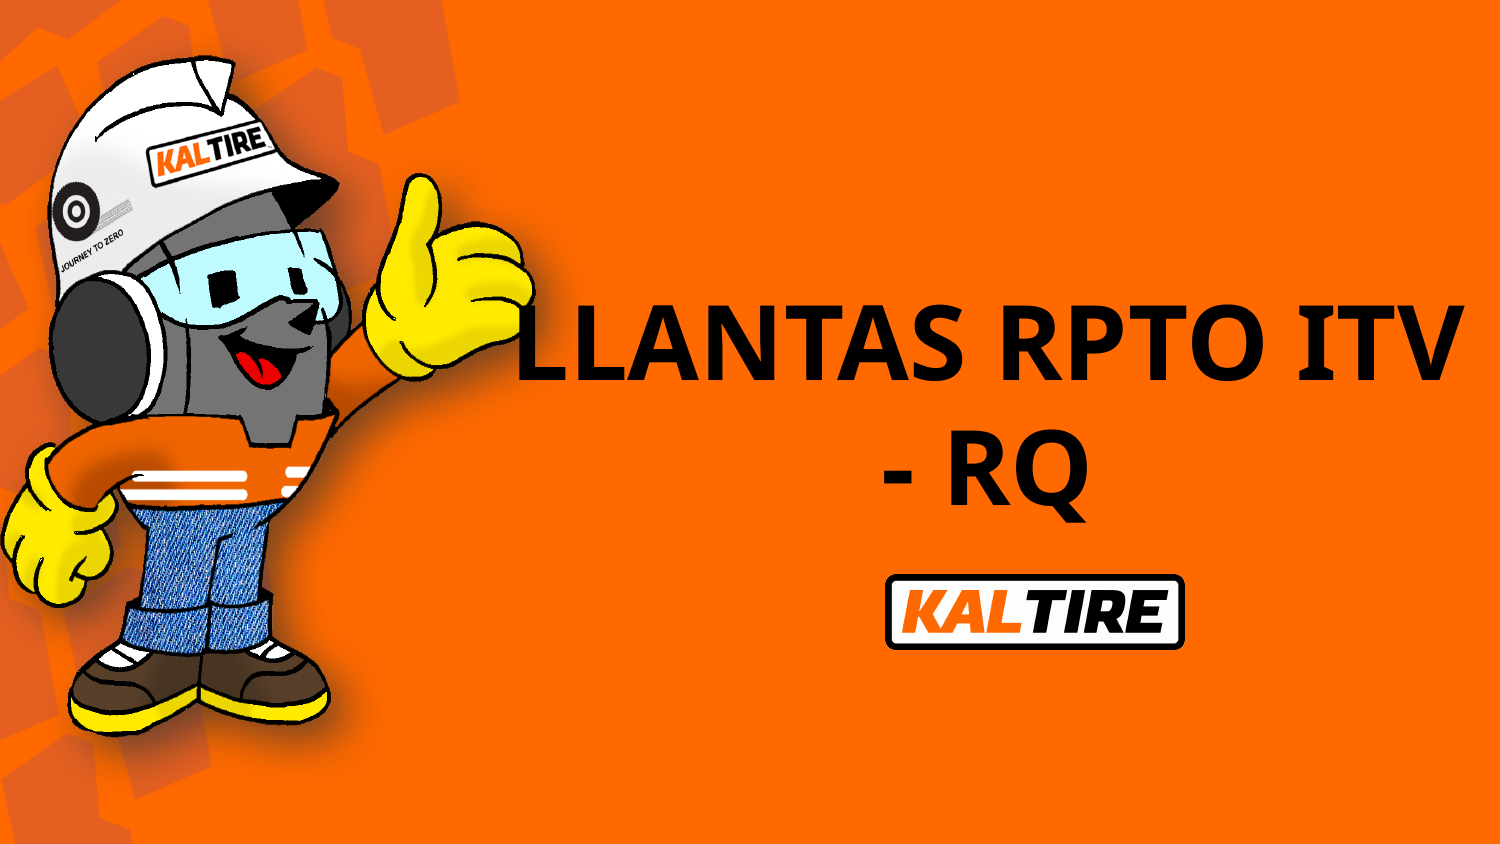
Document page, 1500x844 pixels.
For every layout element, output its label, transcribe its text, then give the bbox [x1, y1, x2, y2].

text_box LLANTAS RPTO ITV - RQ [540, 269, 1500, 534]
picture [0, 0, 1500, 844]
